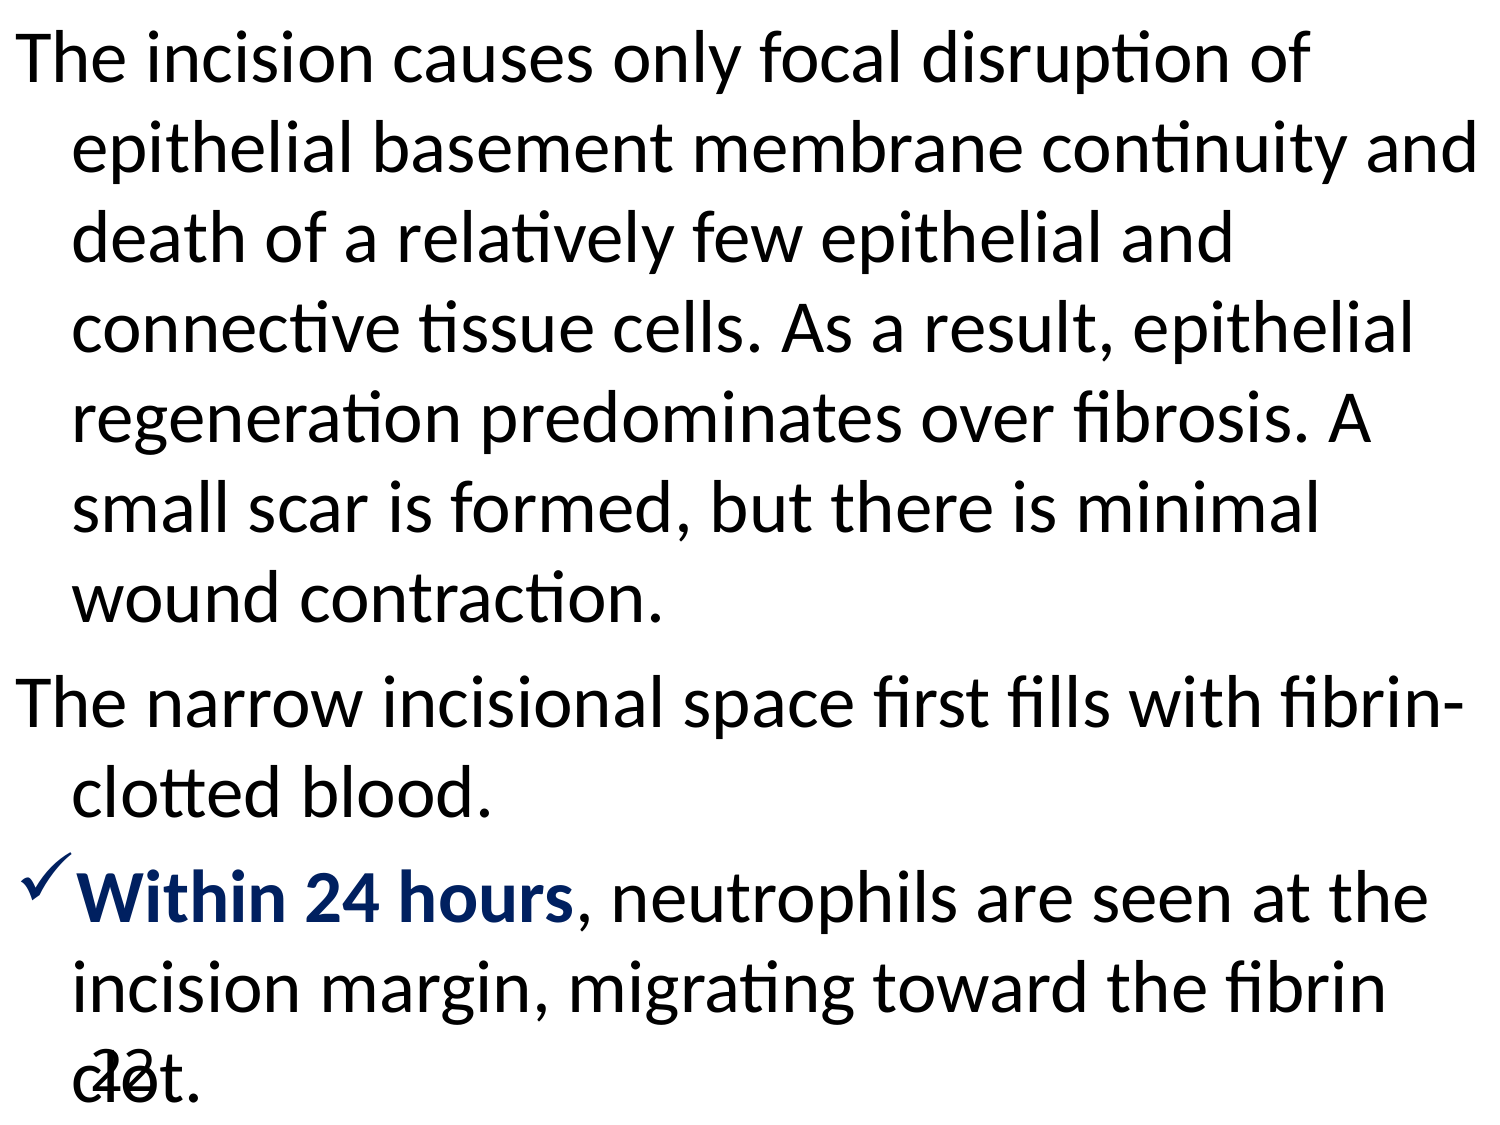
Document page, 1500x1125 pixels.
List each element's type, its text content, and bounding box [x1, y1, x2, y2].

list The incision causes only focal disruption of epithelial basement membrane continuity and death of a relatively few epithelial and connective tissue cells. As a result, epithelial regeneration predominates over fibrosis. A small scar is formed, but there is minimal wound contraction. The narrow incisional space first fills with fibrin-clotted blood. Within 24 hours, neutrophils are seen at the incision margin, migrating toward the fibrin clot. [0, 0, 1500, 1125]
slide_number 22 [75, 1042, 425, 1103]
